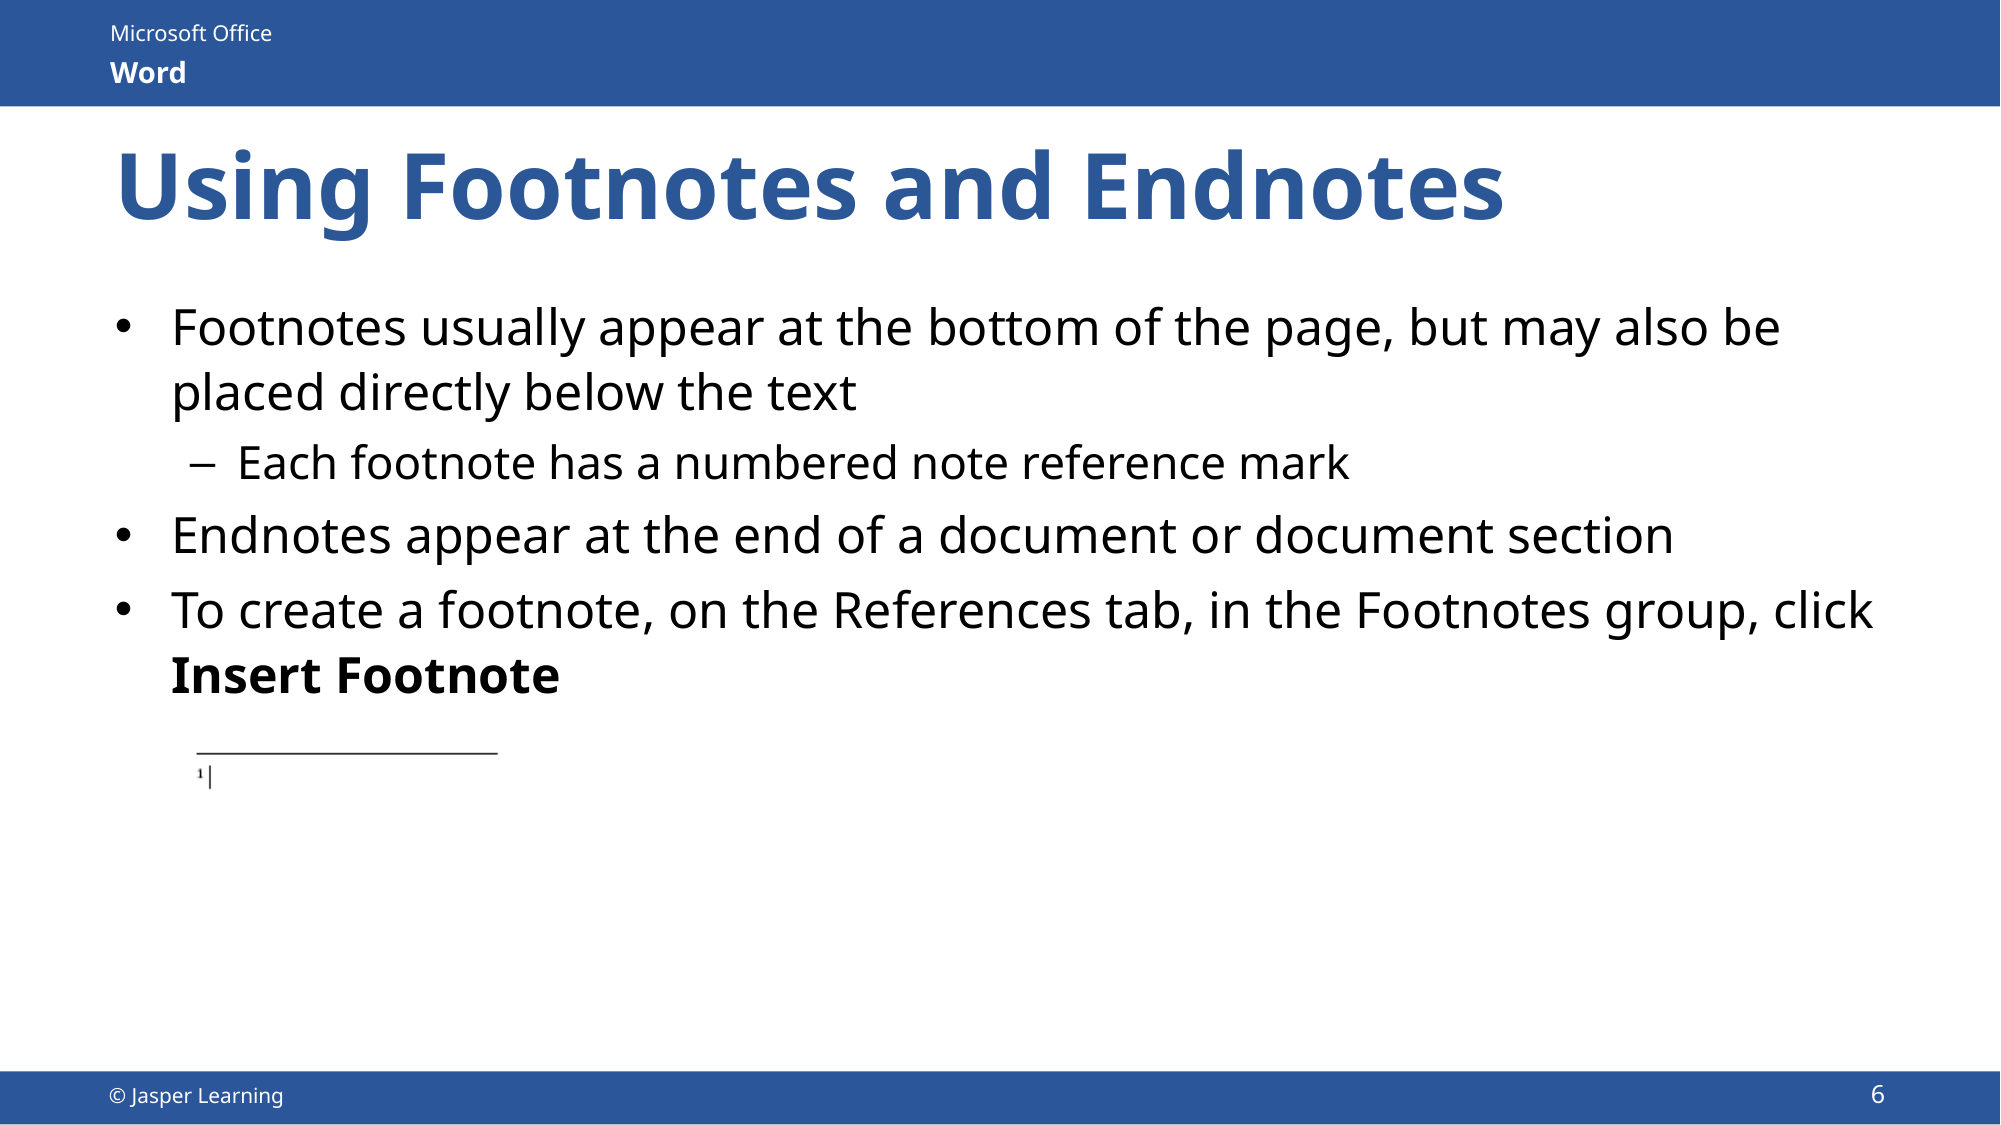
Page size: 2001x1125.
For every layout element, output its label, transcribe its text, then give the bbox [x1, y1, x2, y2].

list Footnotes usually appear at the bottom of the page, but may also be placed directly below the text Each footnote has a numbered note reference mark Endnotes appear at the end of a document or document section To create a footnote, on the References tab, in the Footnotes group, click Insert Footnote [99, 283, 1900, 1026]
picture [164, 732, 520, 823]
slide_number 6 [1433, 1065, 1900, 1125]
footer © Jasper Learning [94, 1066, 769, 1125]
title Using Footnotes and Endnotes [99, 118, 1866, 248]
